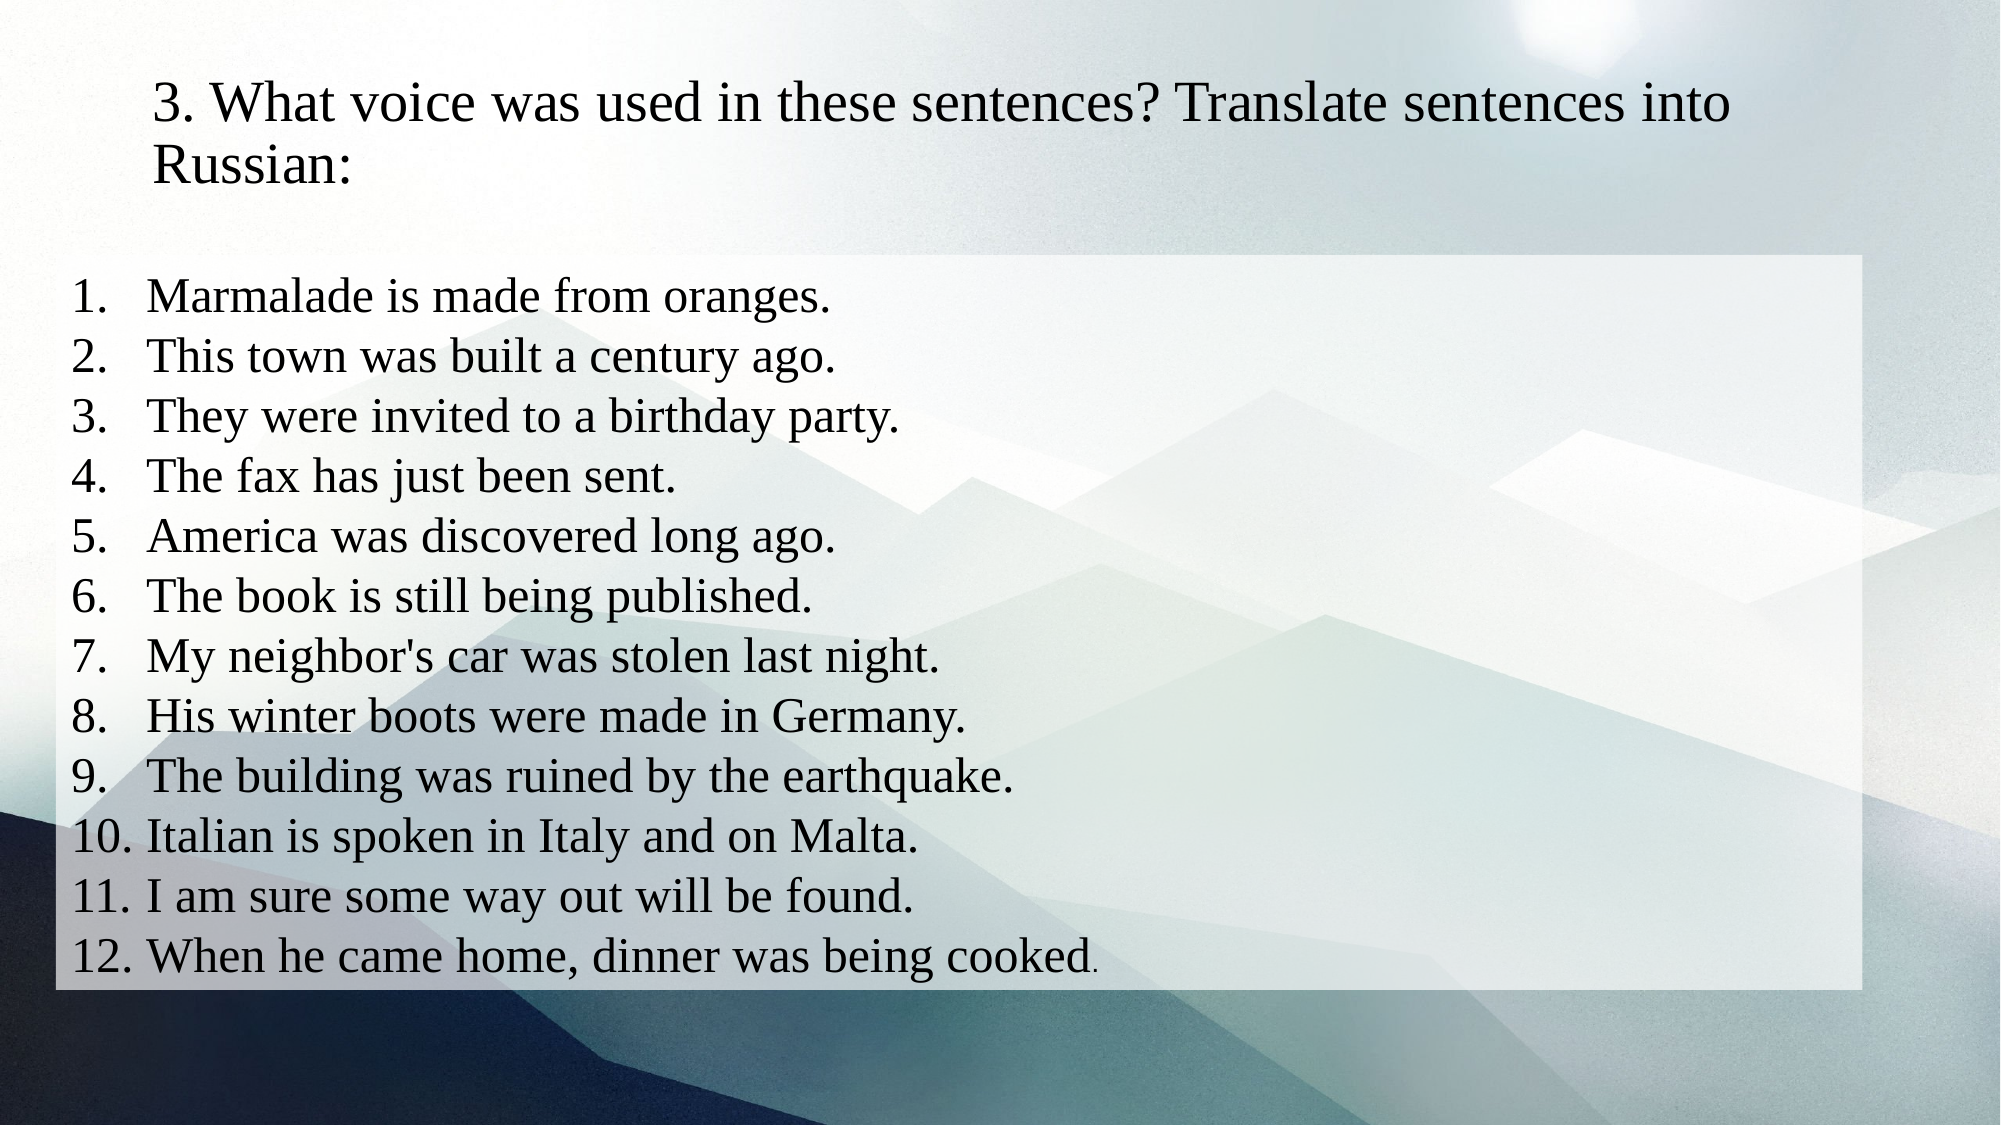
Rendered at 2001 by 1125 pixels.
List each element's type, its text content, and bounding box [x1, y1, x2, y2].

picture [0, 0, 2001, 1125]
title 3. What voice was used in these sentences? Translate sentences into Russian: [137, 59, 1863, 254]
list Marmalade is made from oranges. This town was built a century ago. They were invited to a birthday party. The fax has just been sent. America was discovered long ago. The book is still being published. My neighbor's car was stolen last night. His winter boots were made in Germany. The building was ruined by the earthquake. Italian is spoken in Italy and on Malta. I am sure some way out will be found. When he came home, dinner was being cooked. [55, 254, 1863, 990]
